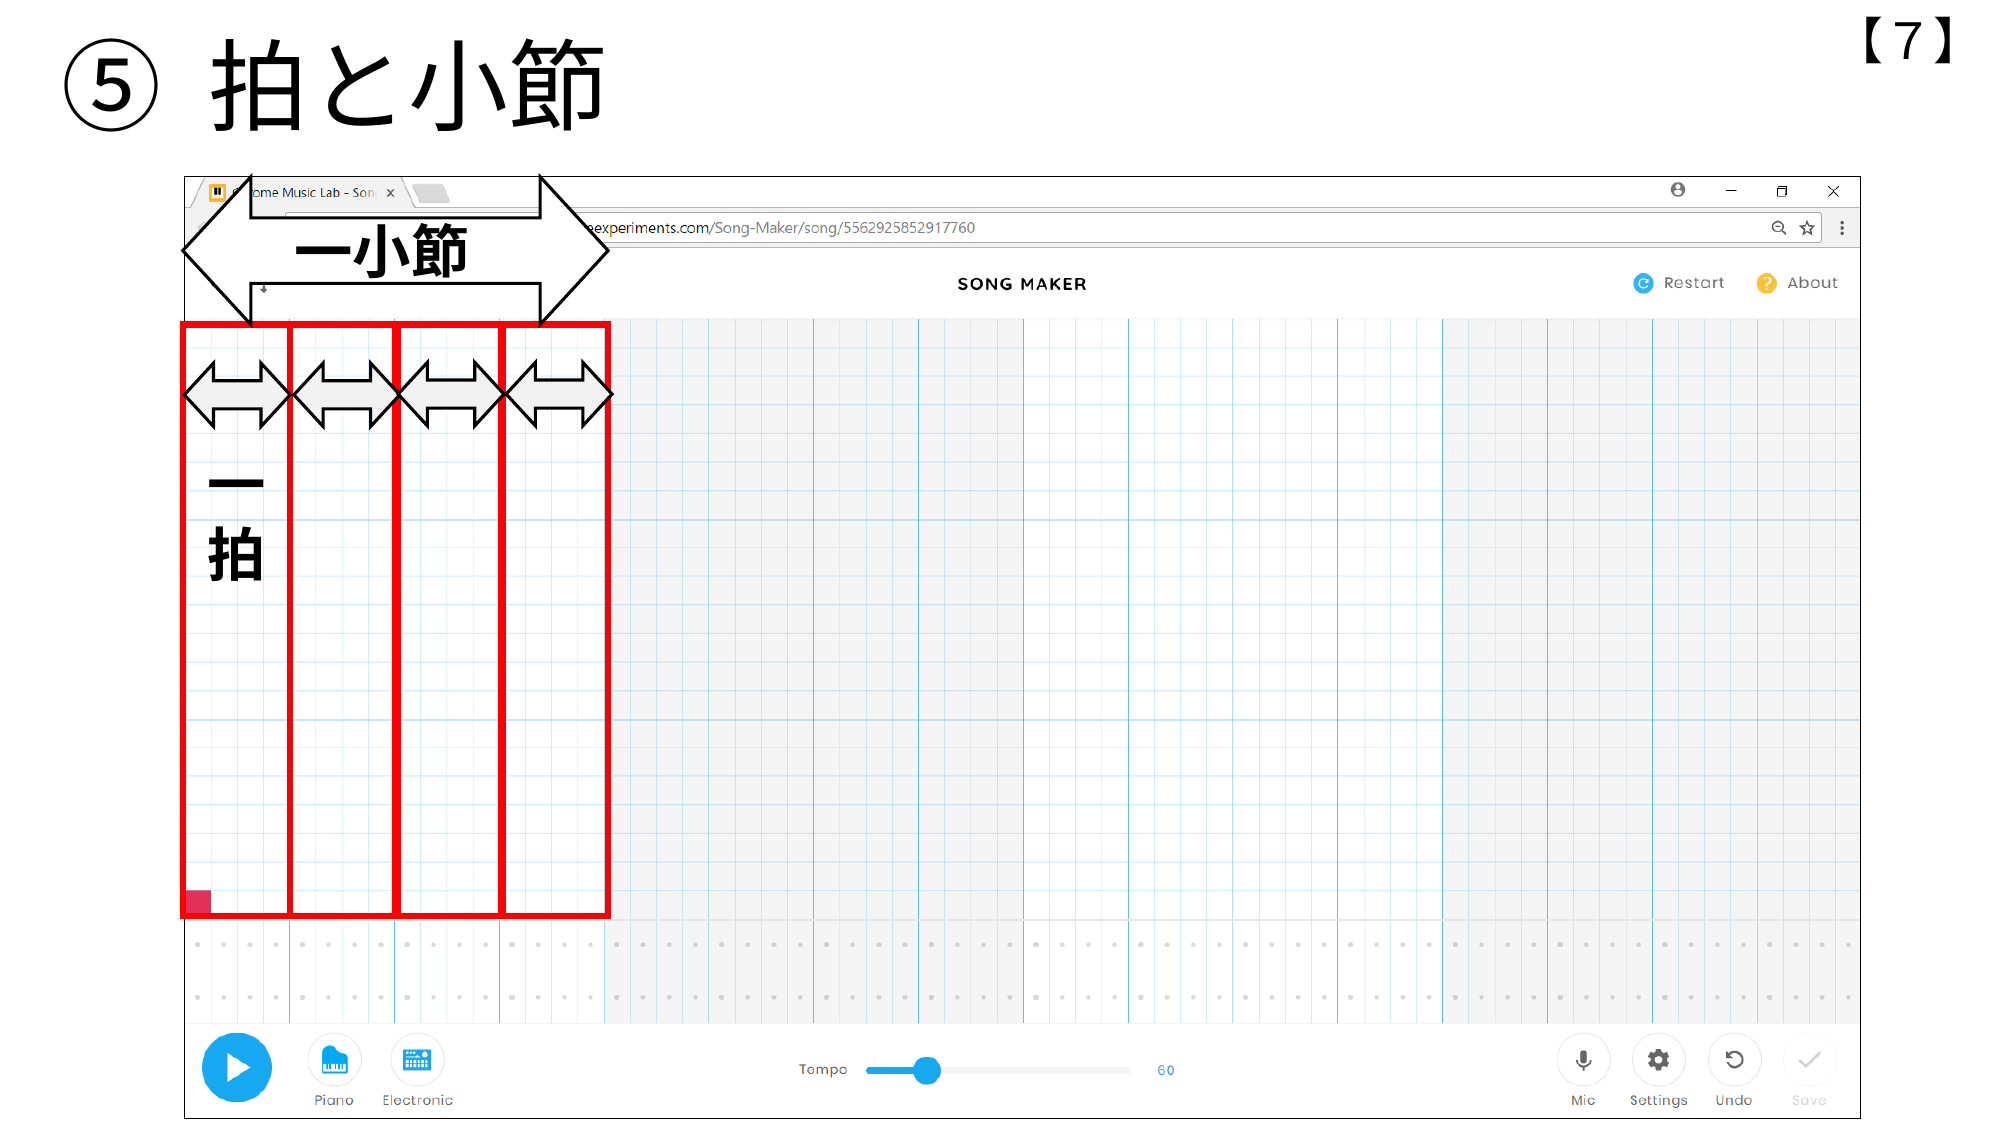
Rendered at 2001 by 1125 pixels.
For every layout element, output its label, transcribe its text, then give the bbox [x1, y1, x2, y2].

text_box 【７】 [1818, 1, 2000, 77]
text_box ⑤ 拍と小節 [47, 7, 1730, 154]
picture [184, 176, 1861, 1119]
